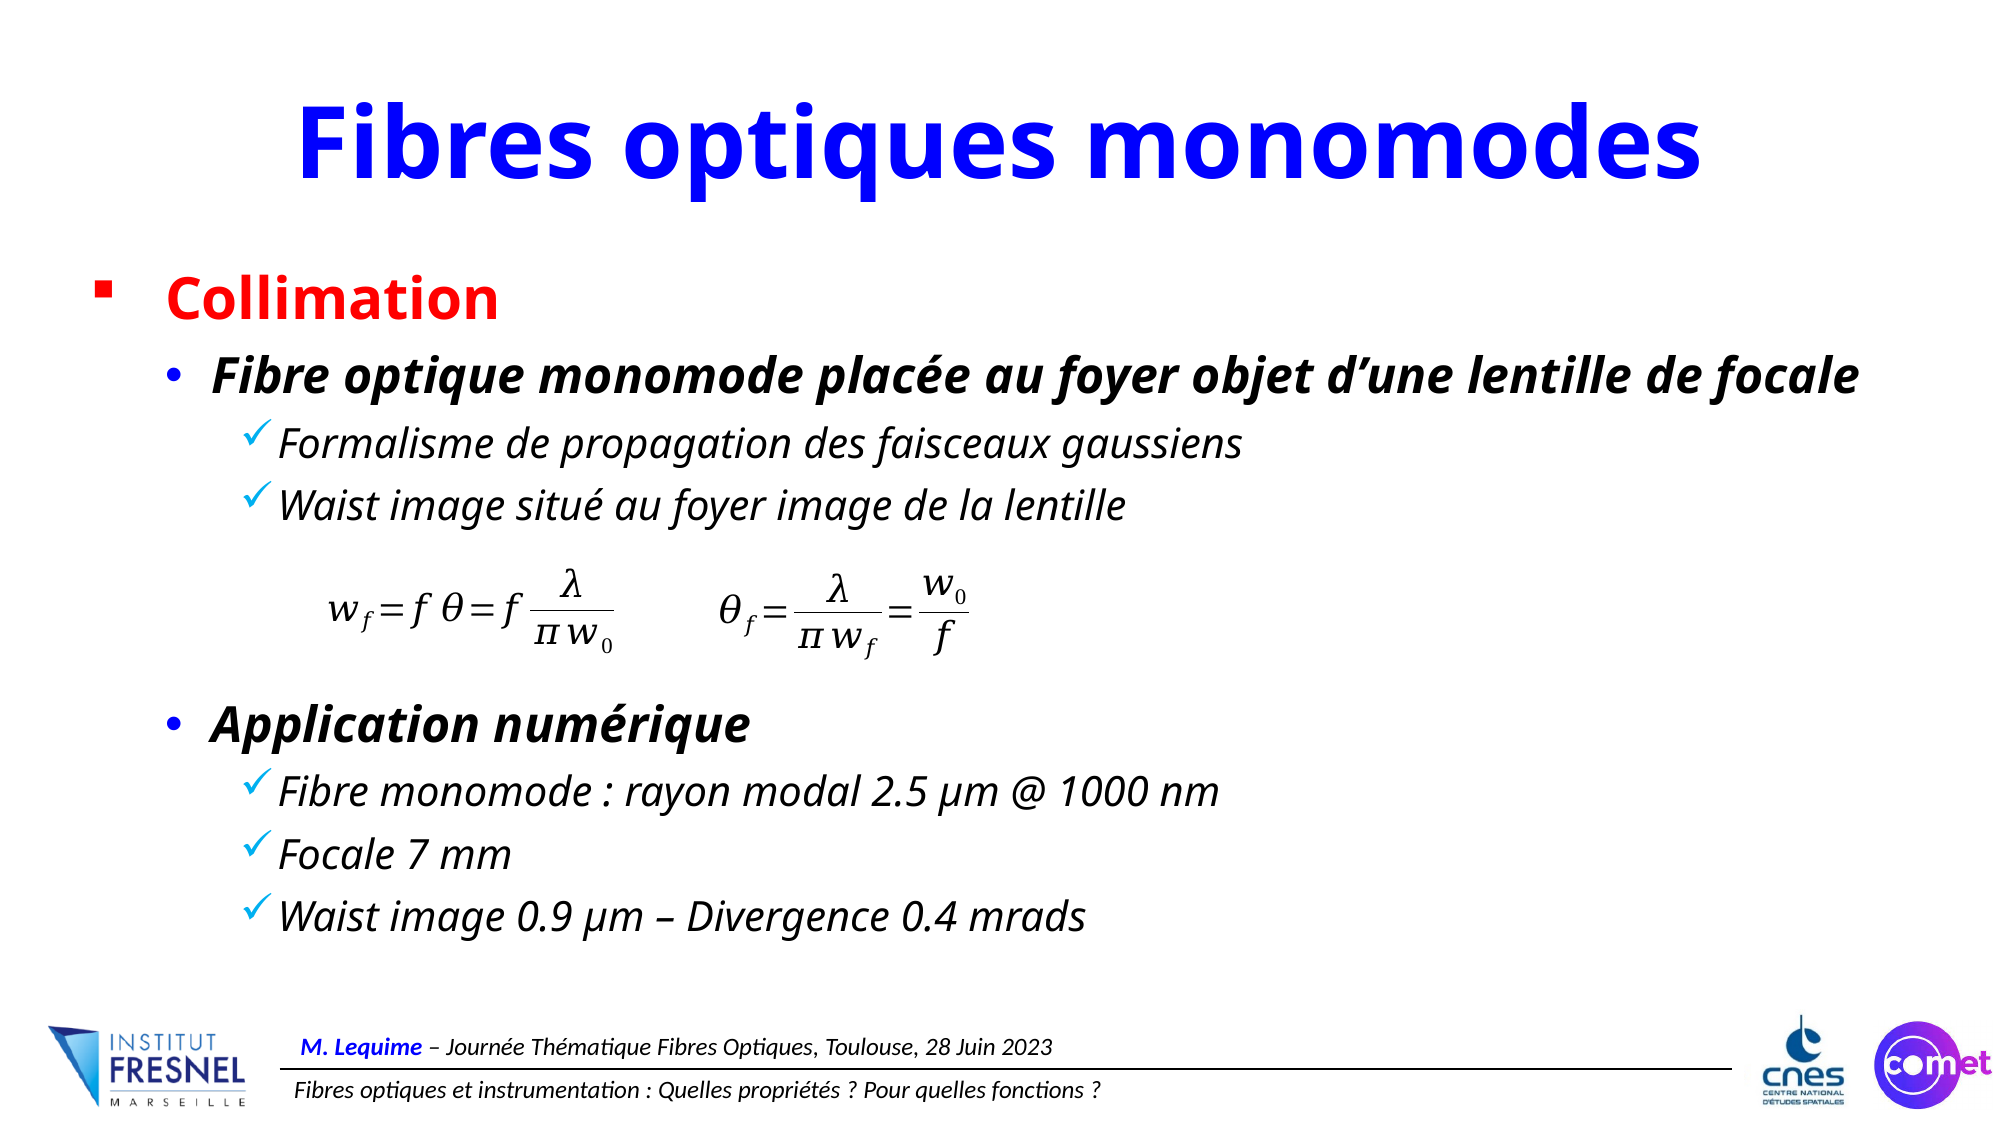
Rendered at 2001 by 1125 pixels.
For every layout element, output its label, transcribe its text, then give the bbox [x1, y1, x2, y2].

title Fibres optiques monomodes [99, 45, 1900, 233]
picture [43, 1021, 250, 1111]
text_box Application numérique Fibre monomode : rayon modal 2.5 µm @ 1000 nm Focale 7 mm Waist image 0.9 µm – Divergence 0.4 mrads [75, 685, 1934, 970]
picture [1744, 1009, 1857, 1122]
picture [1873, 1020, 1993, 1110]
